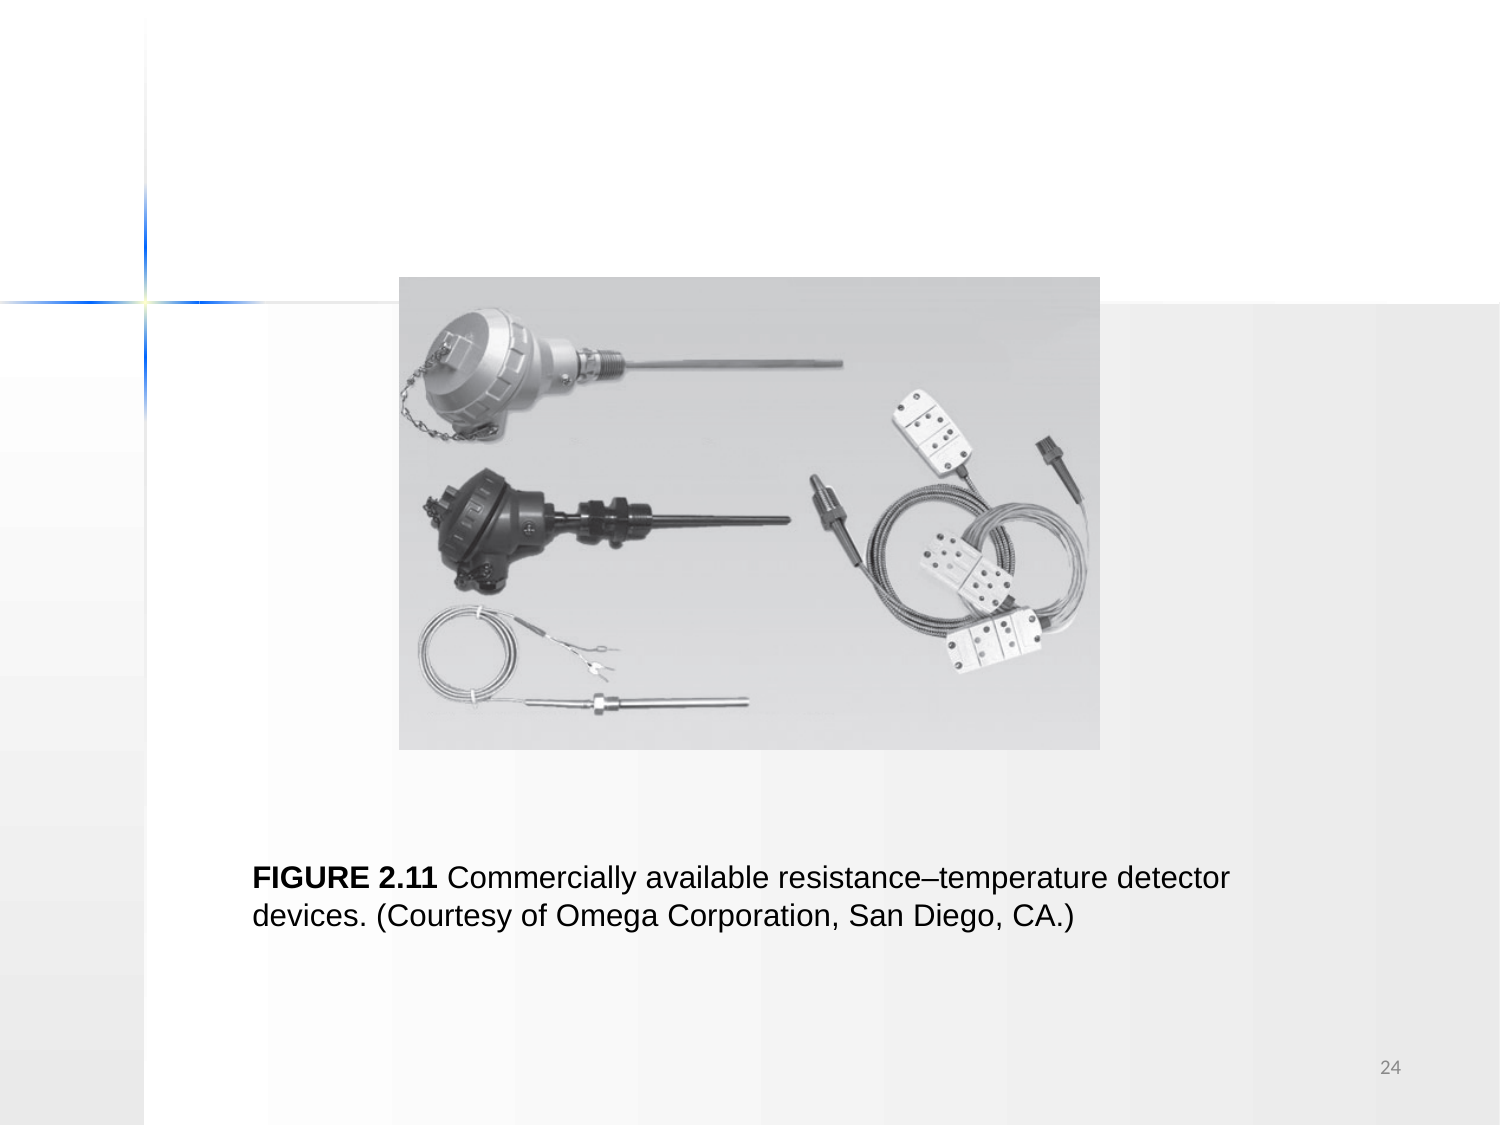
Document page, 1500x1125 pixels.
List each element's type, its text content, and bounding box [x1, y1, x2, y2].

text_box FIGURE 2.11 Commercially available resistance–temperature detector devices. (Courtesy of Omega Corporation, San Diego, CA.) [237, 849, 1363, 940]
picture [399, 277, 1101, 751]
